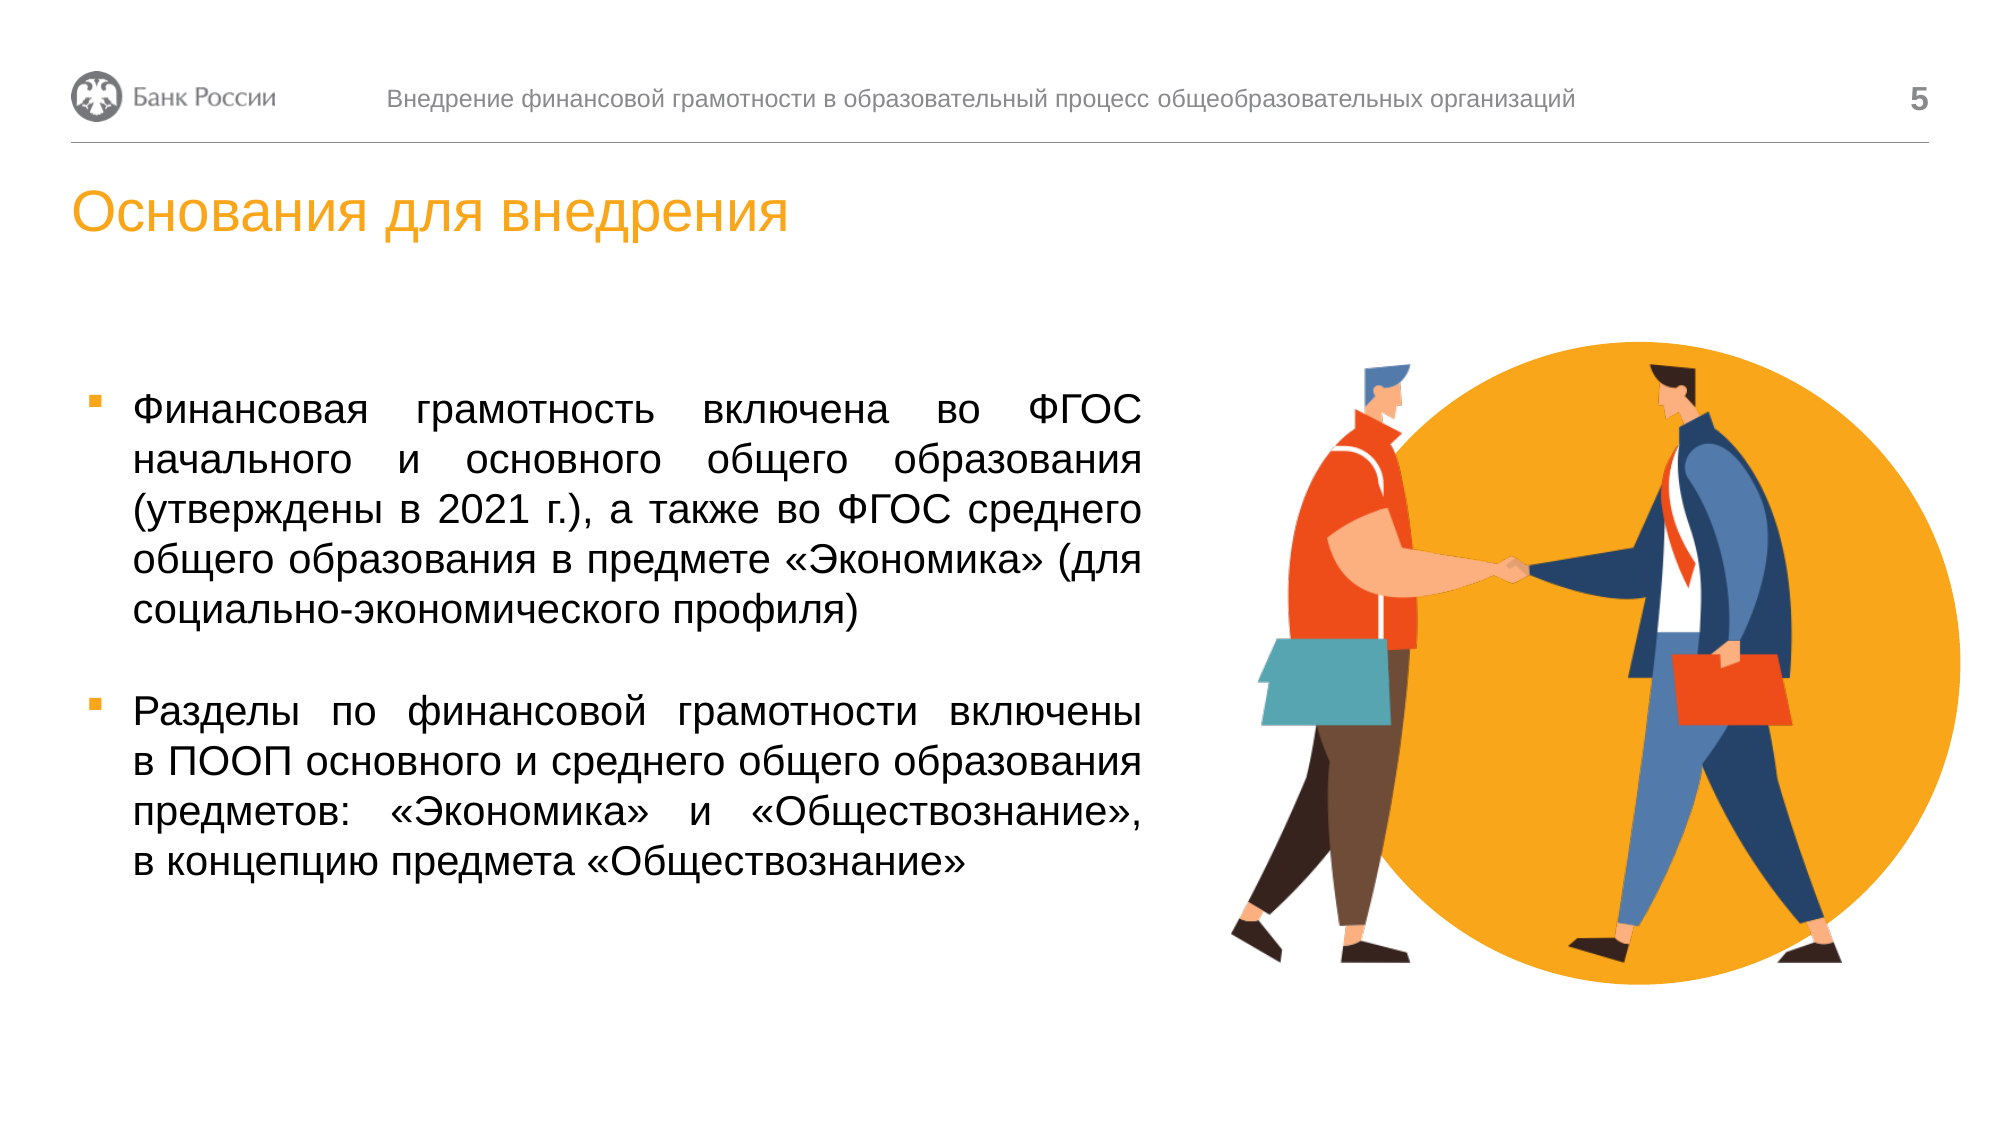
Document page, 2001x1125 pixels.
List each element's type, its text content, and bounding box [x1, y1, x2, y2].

text_box [1842, 412, 1962, 914]
text_box [1520, 963, 1758, 986]
text_box [1519, 340, 1759, 364]
text_box Финансовая грамотность включена во ФГОС начального и основного общего образования (утверждены в 2021 г.), а также во ФГОС среднего общего образования в предмете «Экономика» (для социально-экономического профиля) Разделы по финансовой грамотности включены в ПООП основного и среднего общего образования предметов: «Экономика» и «Обществознание», в концепцию предмета «Обществознание» [71, 374, 1158, 892]
footer Внедрение финансовой грамотности в образовательный процесс общеобразовательных организаций [386, 70, 1772, 124]
picture [1231, 364, 1842, 963]
slide_number 5 [1806, 70, 1929, 124]
picture [71, 71, 275, 122]
title Основания для внедрения [71, 181, 1421, 319]
